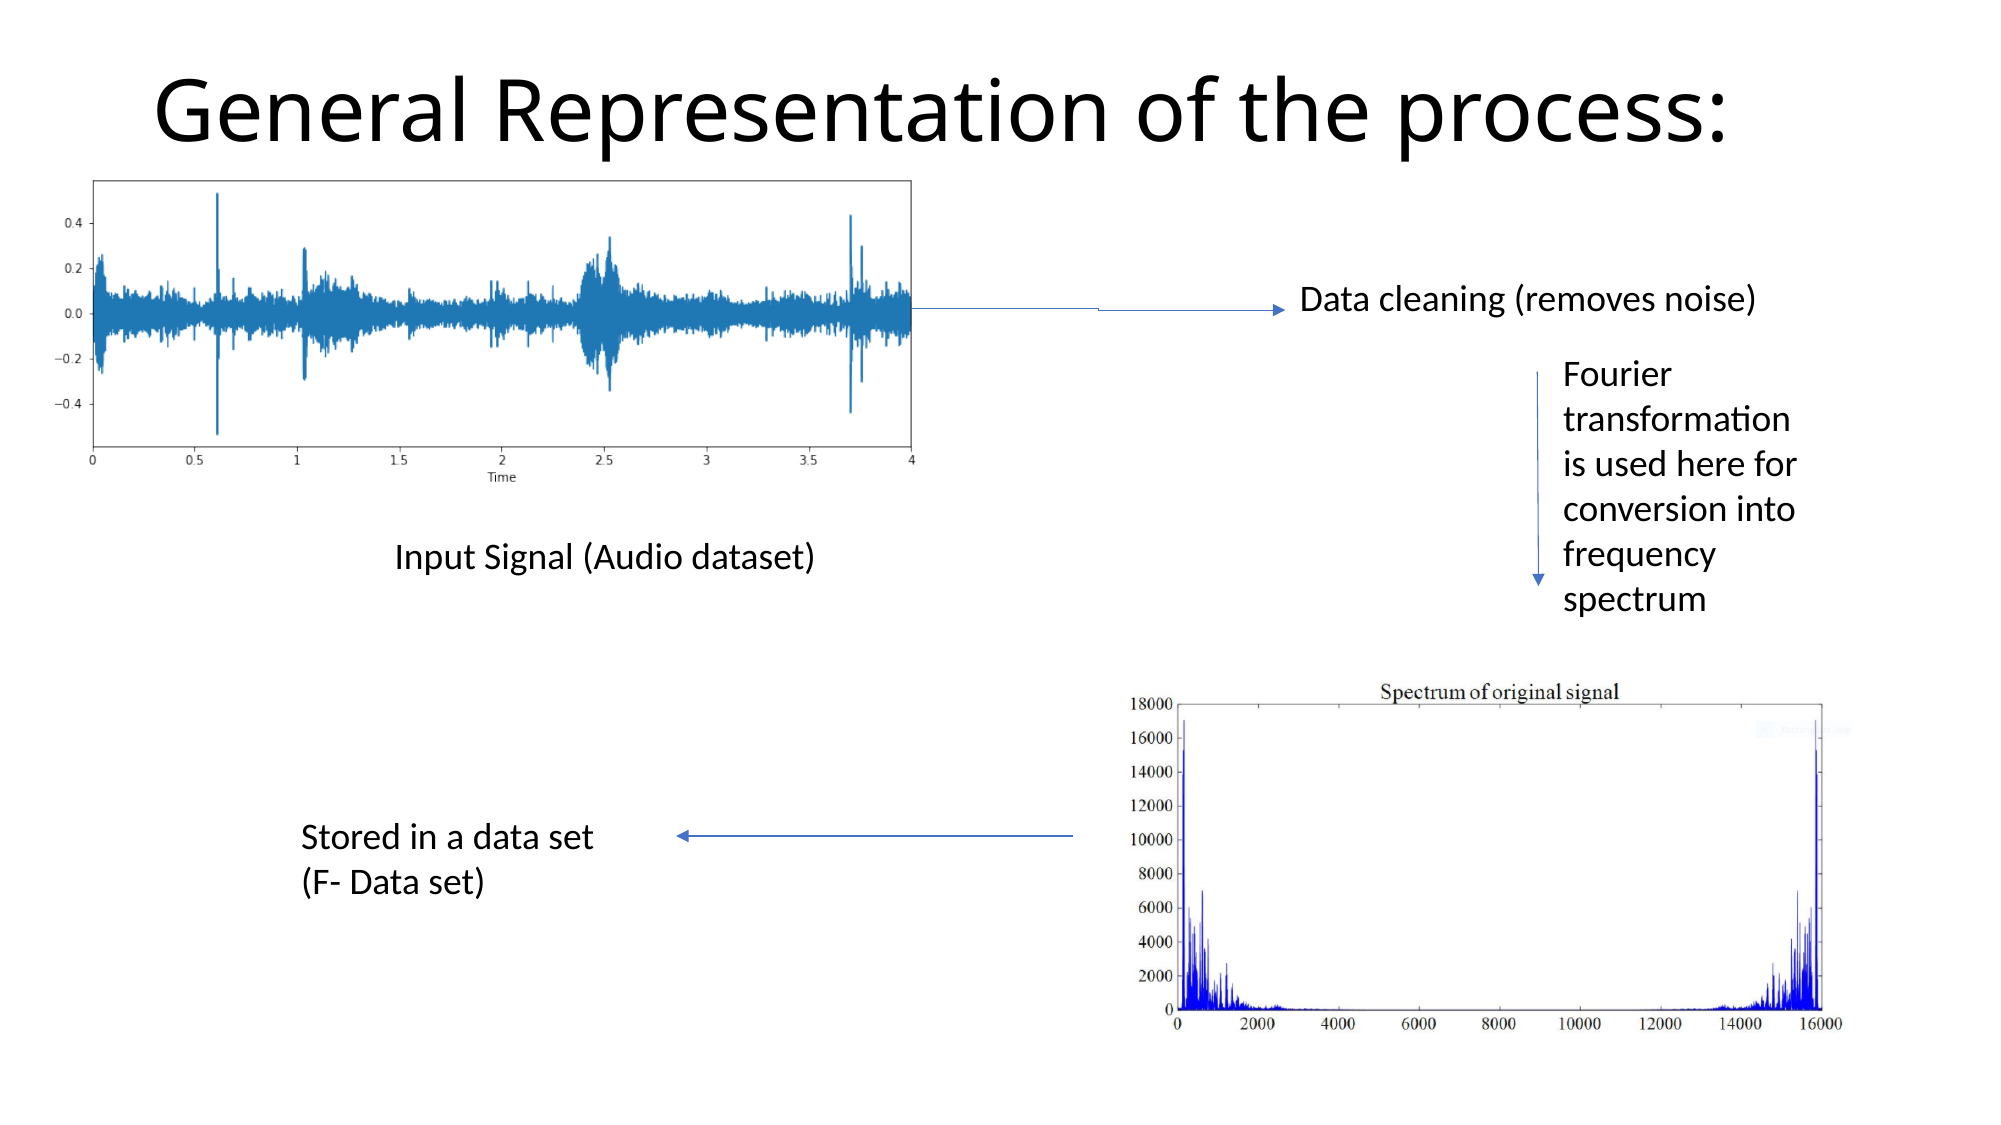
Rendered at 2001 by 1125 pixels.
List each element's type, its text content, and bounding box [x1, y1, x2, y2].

text_box Stored in a data set (F- Data set) [286, 804, 722, 955]
text_box Data cleaning (removes noise) [1285, 266, 1790, 372]
title General Representation of the process: [137, 59, 1863, 169]
text_box Input Signal (Audio dataset) [379, 524, 852, 629]
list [45, 168, 923, 494]
picture [1125, 672, 1851, 1044]
text_box Fourier transformation is used here for conversion into frequency spectrum [1548, 341, 1821, 626]
